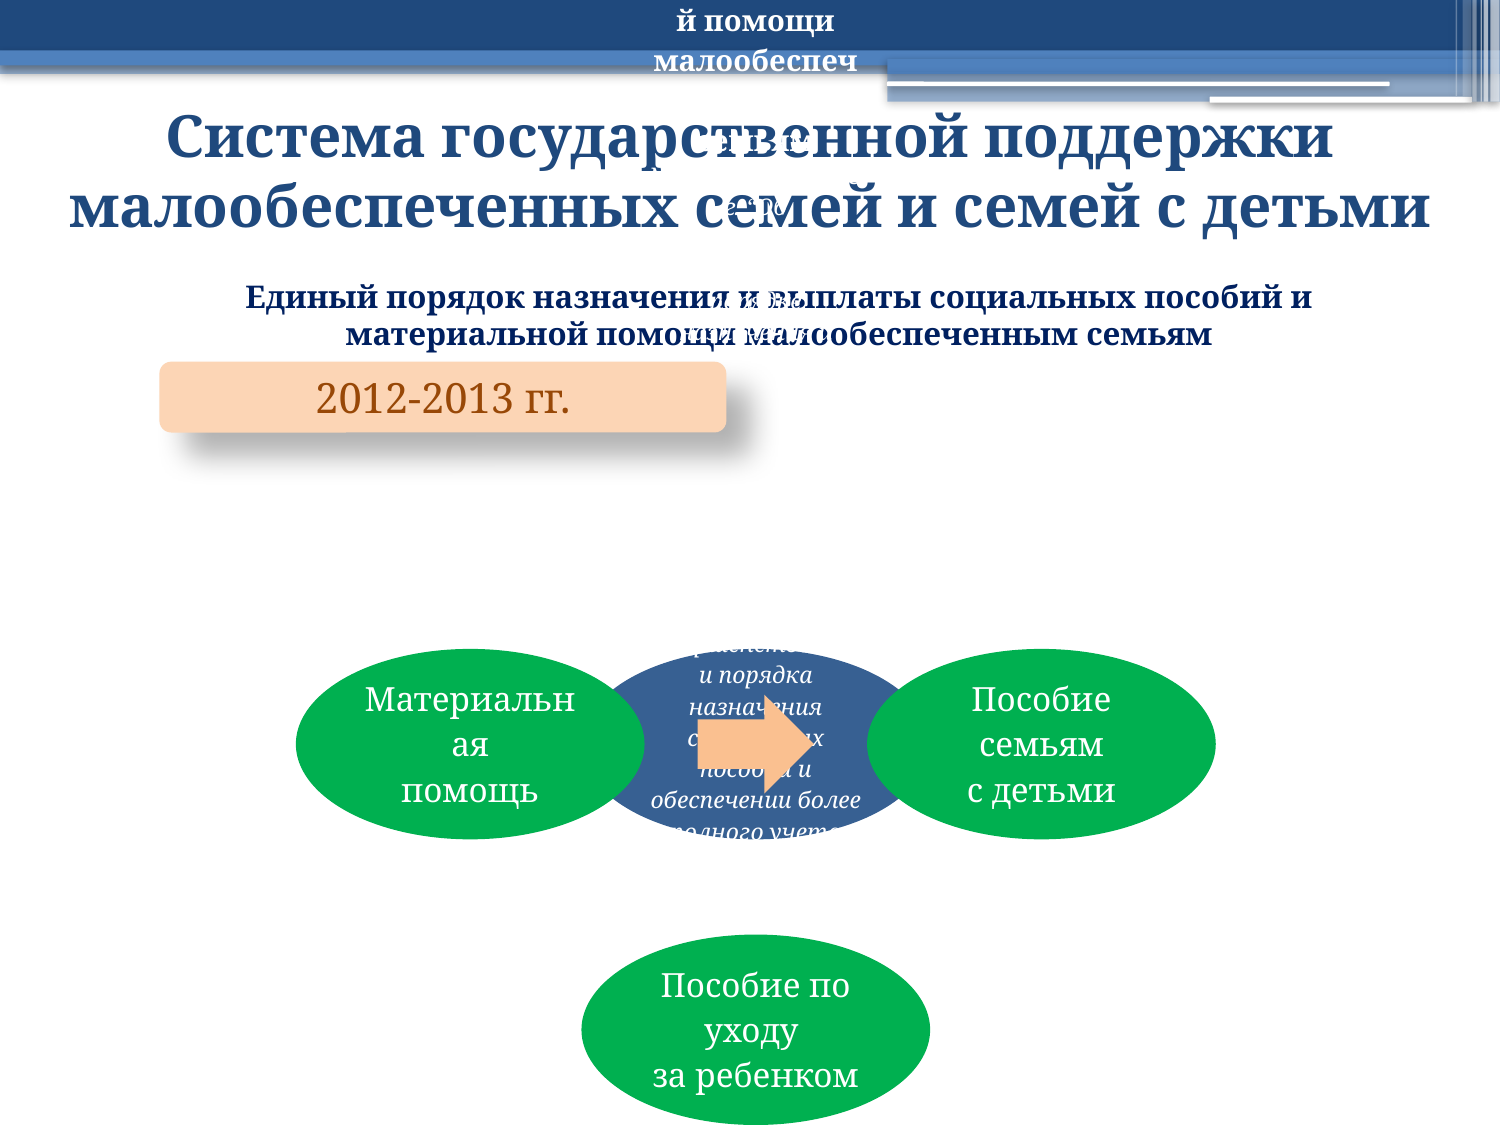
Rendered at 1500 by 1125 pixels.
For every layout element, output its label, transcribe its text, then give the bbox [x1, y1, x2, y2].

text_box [58, 362, 1454, 1125]
title Система государственной поддержки малообеспеченных семей и семей с детьми [46, 82, 1454, 257]
list Единый порядок назначения и выплаты социальных пособий и материальной помощи малообеспеченным семьям [222, 269, 1336, 352]
